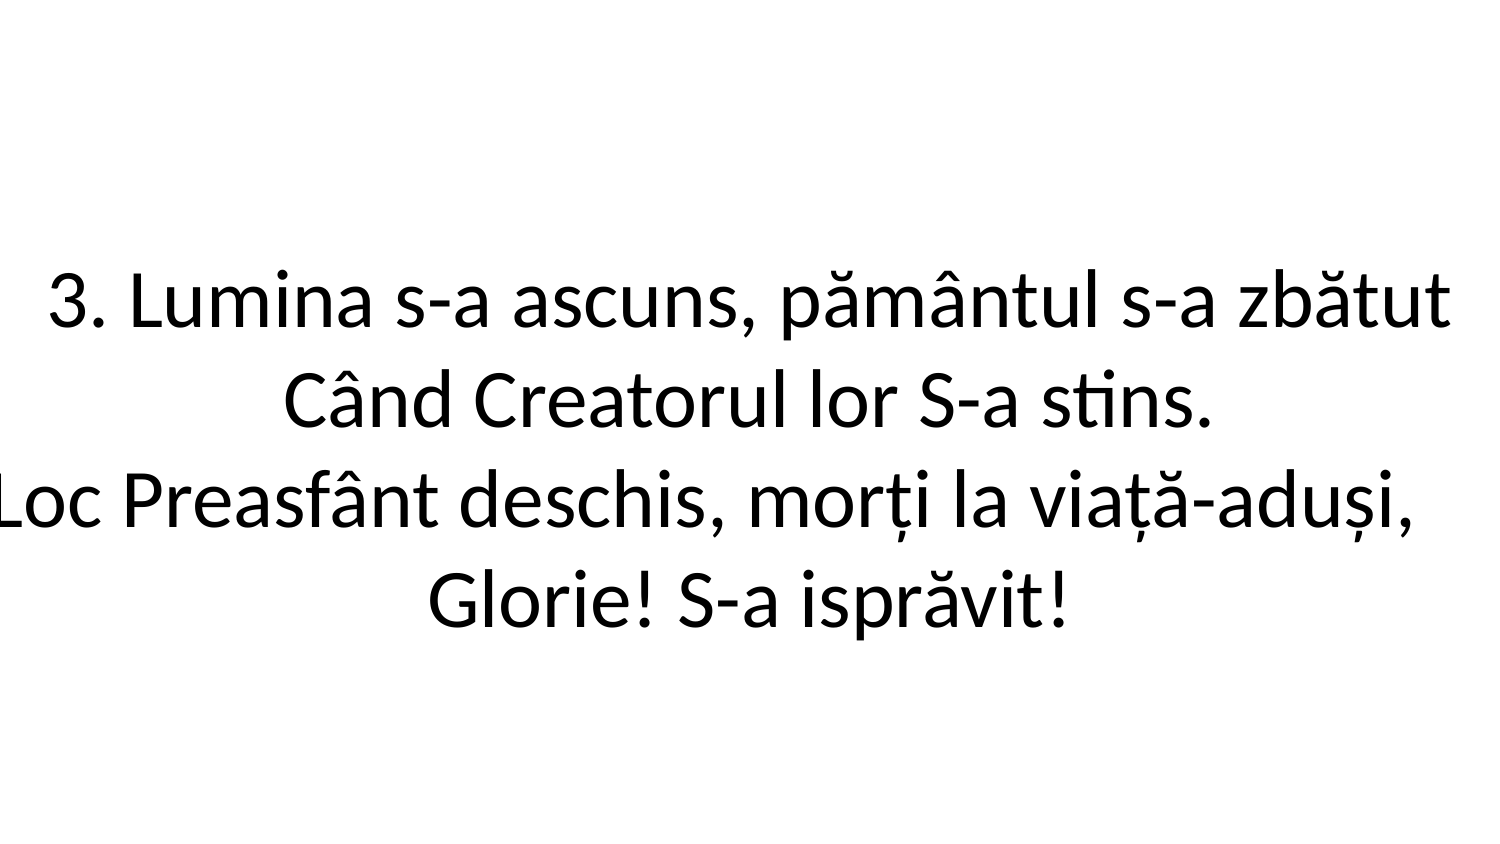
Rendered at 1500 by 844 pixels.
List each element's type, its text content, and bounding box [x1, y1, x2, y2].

text_box 3. Lumina s-a ascuns, pământul s-a zbătut Când Creatorul lor S-a stins. Loc Preasfânt deschis, morți la viață-aduși, Glorie! S-a isprăvit! [0, 192, 1500, 652]
